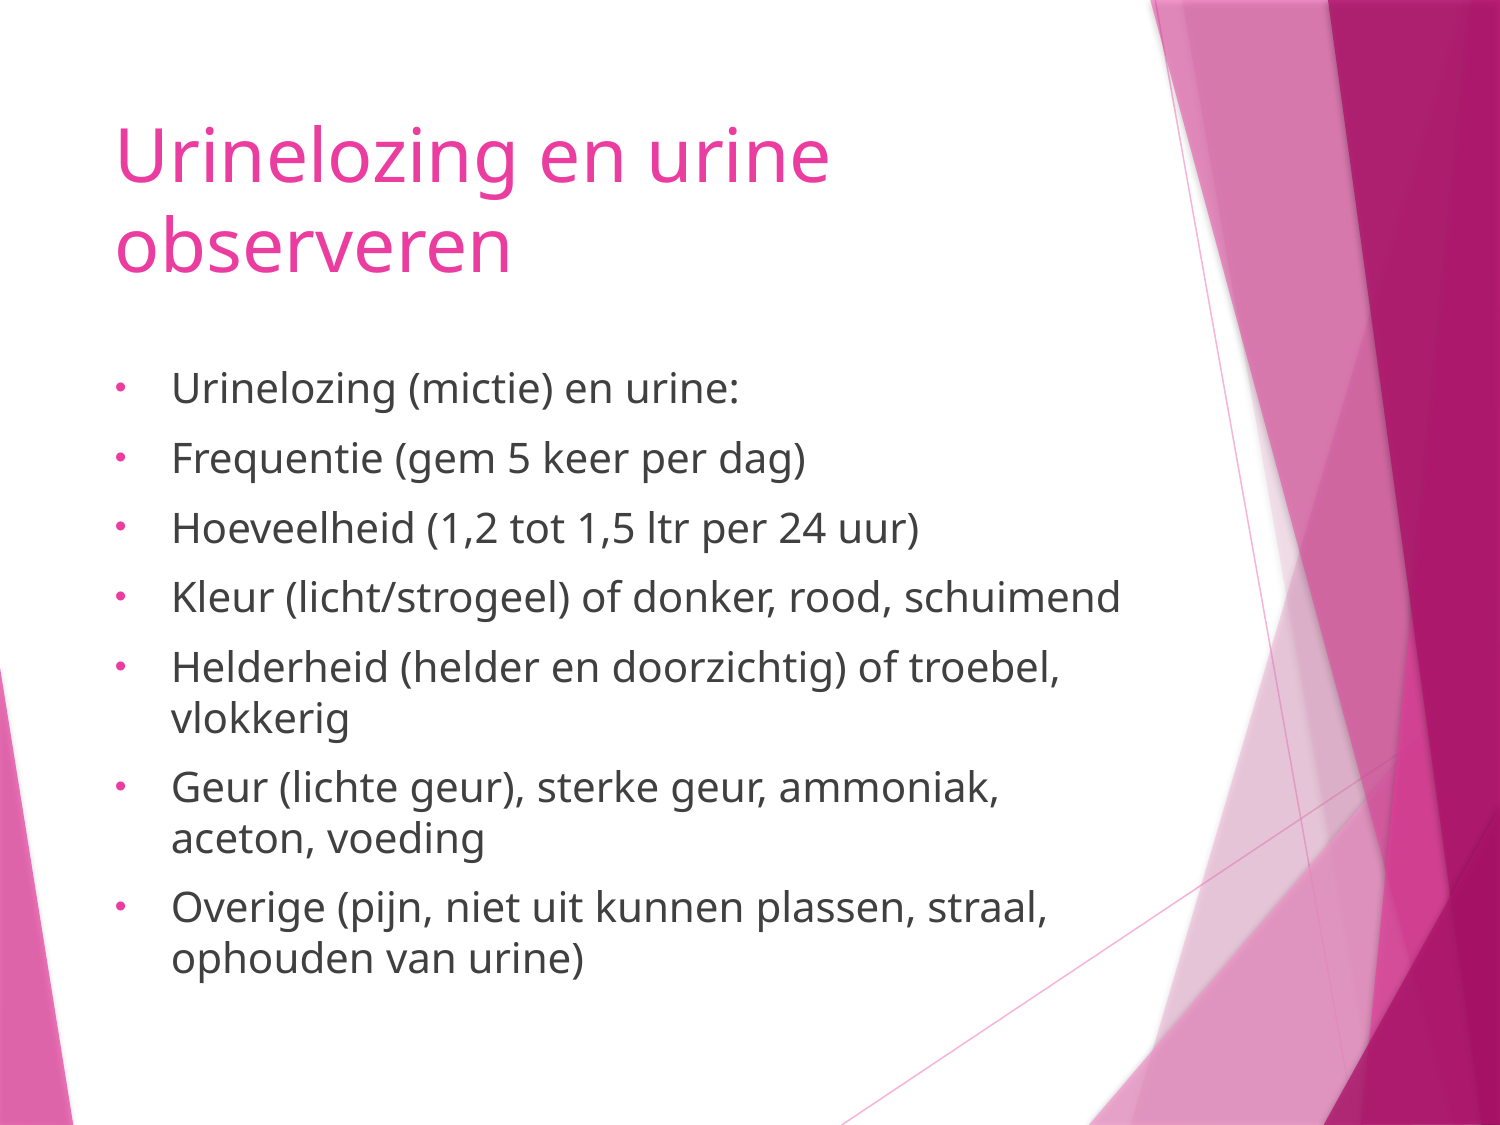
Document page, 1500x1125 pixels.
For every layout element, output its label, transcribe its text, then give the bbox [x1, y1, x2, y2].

title Urinelozing en urine observeren [99, 99, 1142, 317]
list Urinelozing (mictie) en urine: Frequentie (gem 5 keer per dag) Hoeveelheid (1,2 tot 1,5 ltr per 24 uur) Kleur (licht/strogeel) of donker, rood, schuimend Helderheid (helder en doorzichtig) of troebel, vlokkerig Geur (lichte geur), sterke geur, ammoniak, aceton, voeding Overige (pijn, niet uit kunnen plassen, straal, ophouden van urine) [99, 354, 1142, 992]
